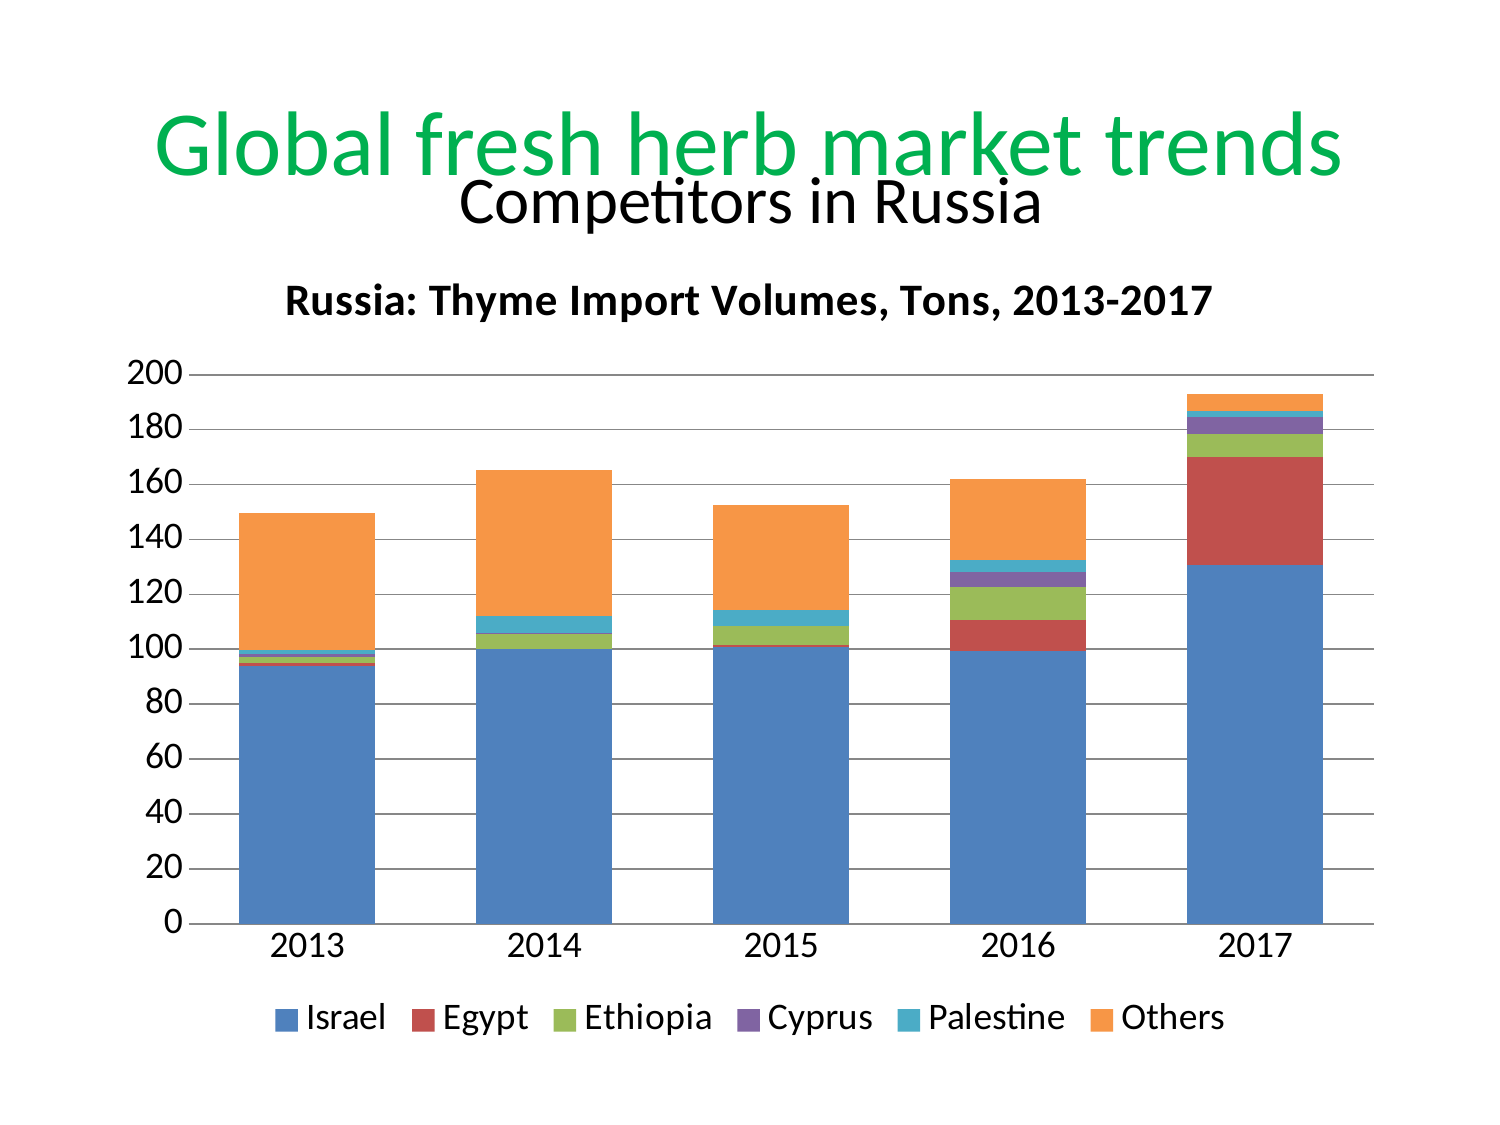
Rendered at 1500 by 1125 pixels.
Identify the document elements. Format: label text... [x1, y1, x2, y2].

list Competitors in Russia [76, 149, 1427, 256]
title Global fresh herb market trends [75, 45, 1425, 233]
chart [100, 243, 1400, 1047]
